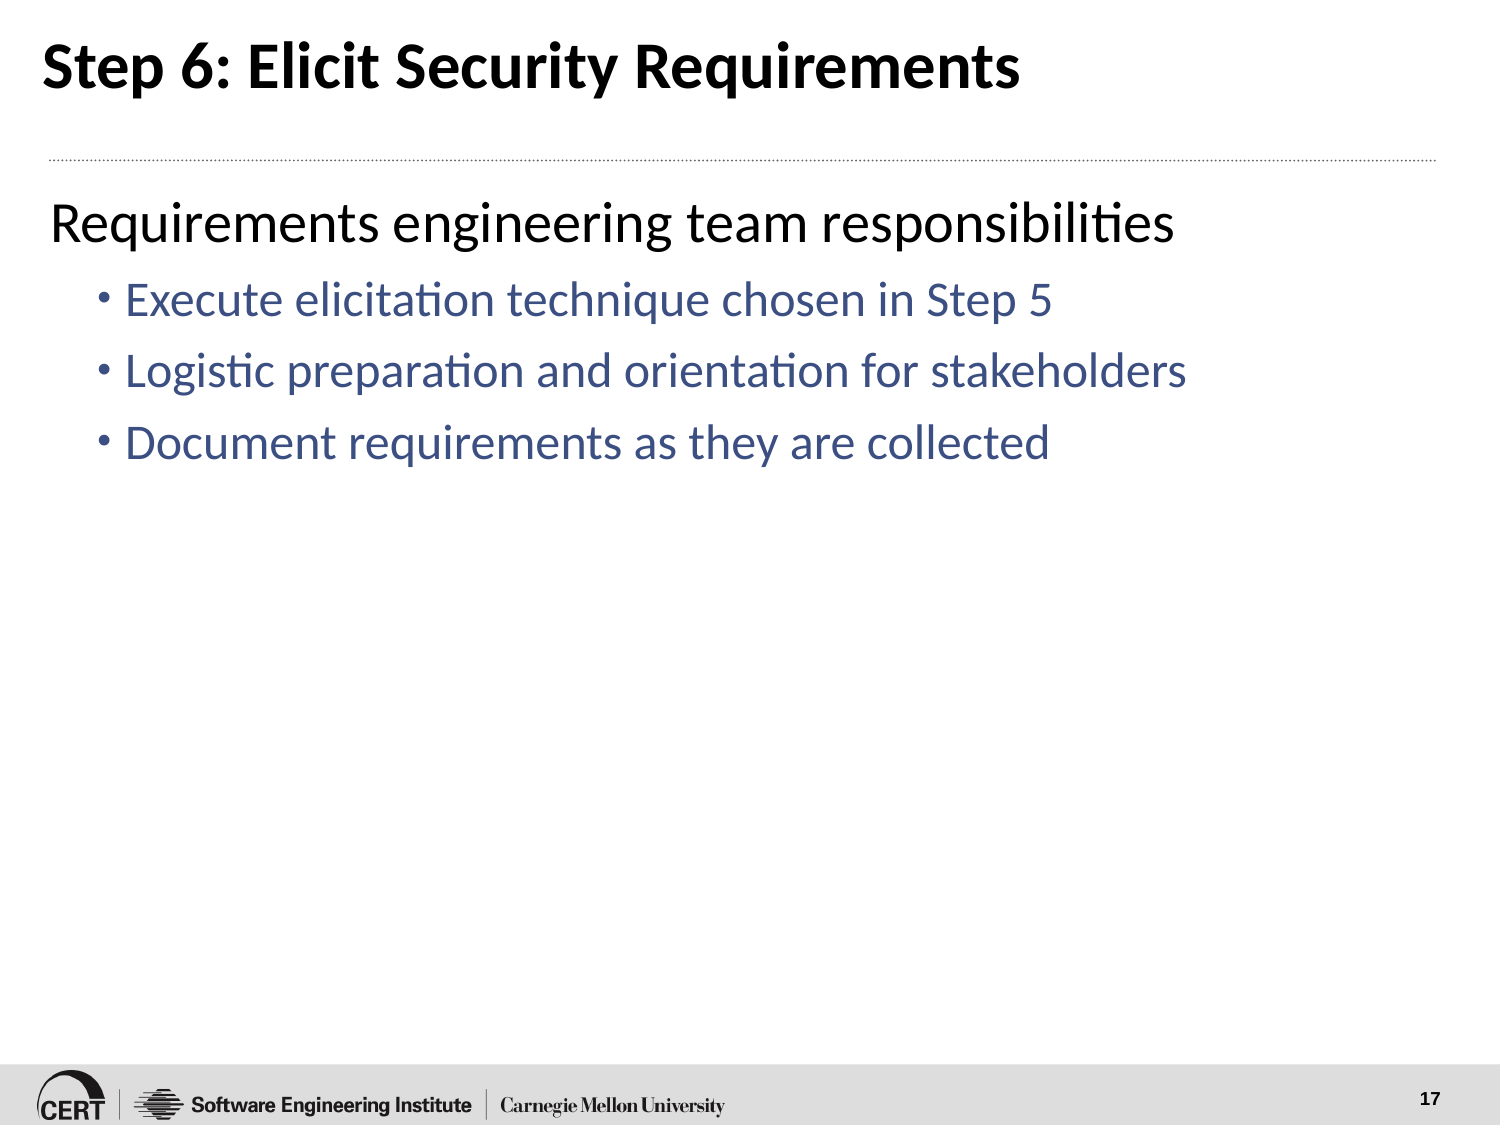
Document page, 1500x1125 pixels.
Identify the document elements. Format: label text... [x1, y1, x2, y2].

list Requirements engineering team responsibilities Execute elicitation technique chosen in Step 5 Logistic preparation and orientation for stakeholders Document requirements as they are collected [49, 187, 1438, 1001]
picture [37, 1069, 725, 1122]
title Step 6: Elicit Security Requirements [42, 37, 1434, 155]
